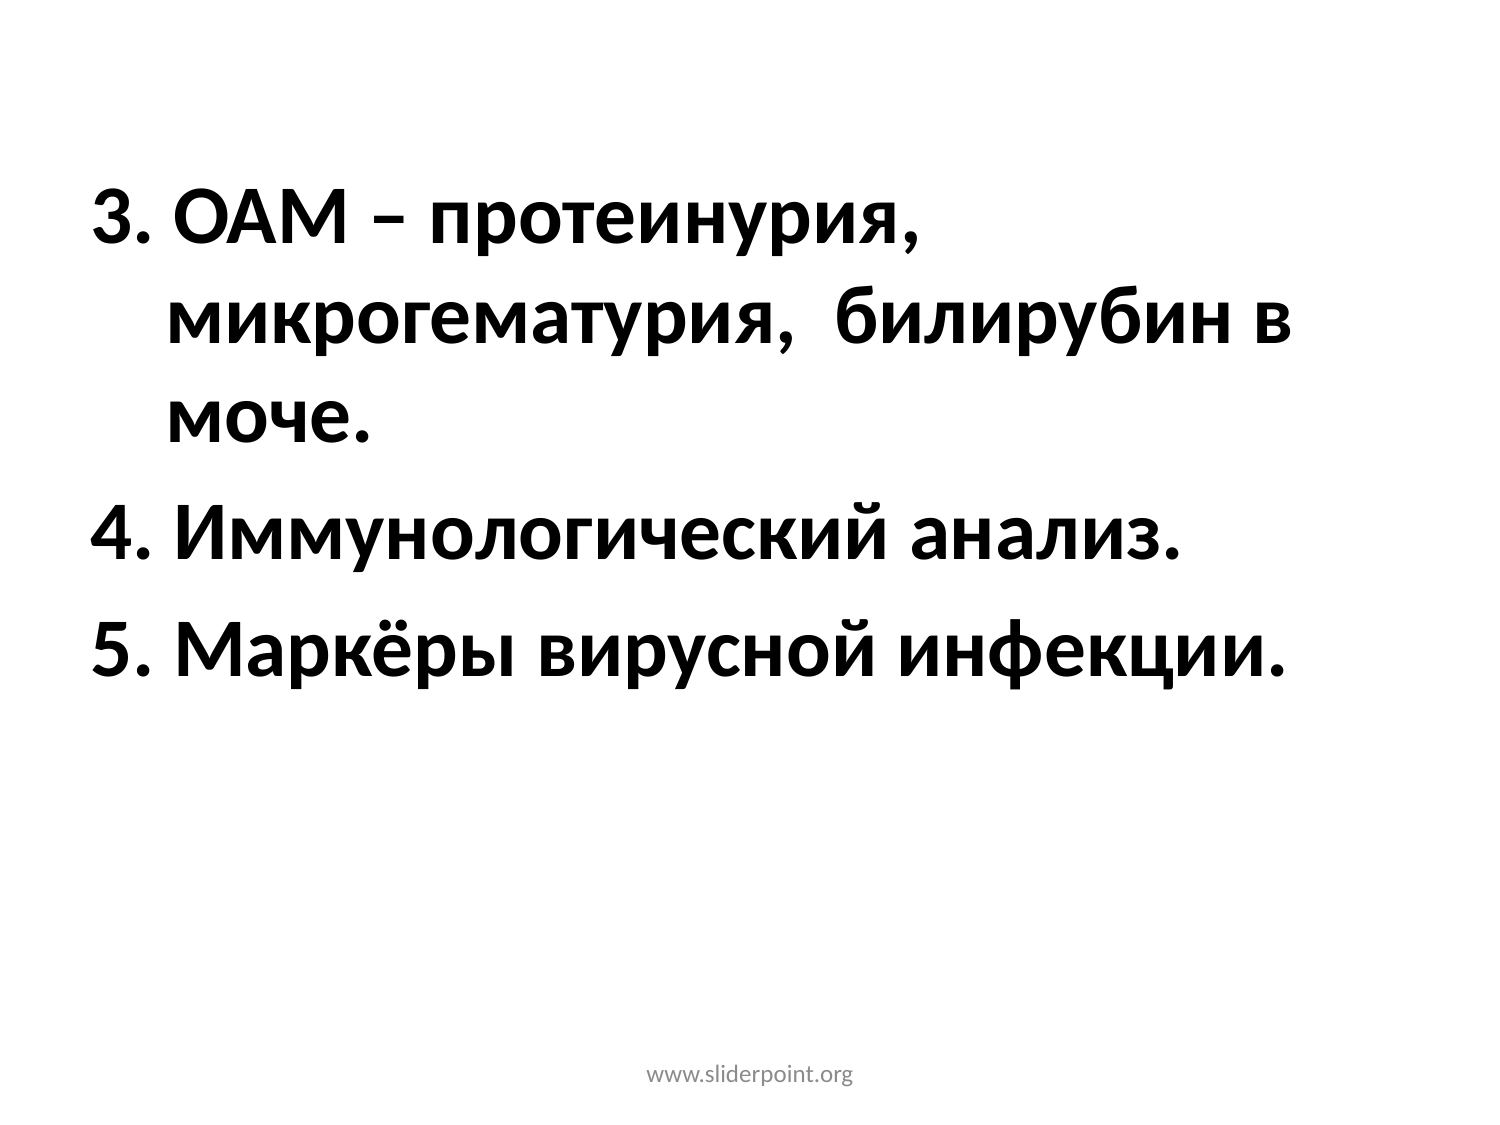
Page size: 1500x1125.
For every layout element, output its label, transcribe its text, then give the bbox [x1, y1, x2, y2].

footer www.sliderpoint.org [512, 1042, 988, 1103]
list 3. ОАМ – протеинурия, микрогематурия, билирубин в моче. 4. Иммунологический анализ. 5. Маркёры вирусной инфекции. [74, 152, 1426, 1006]
